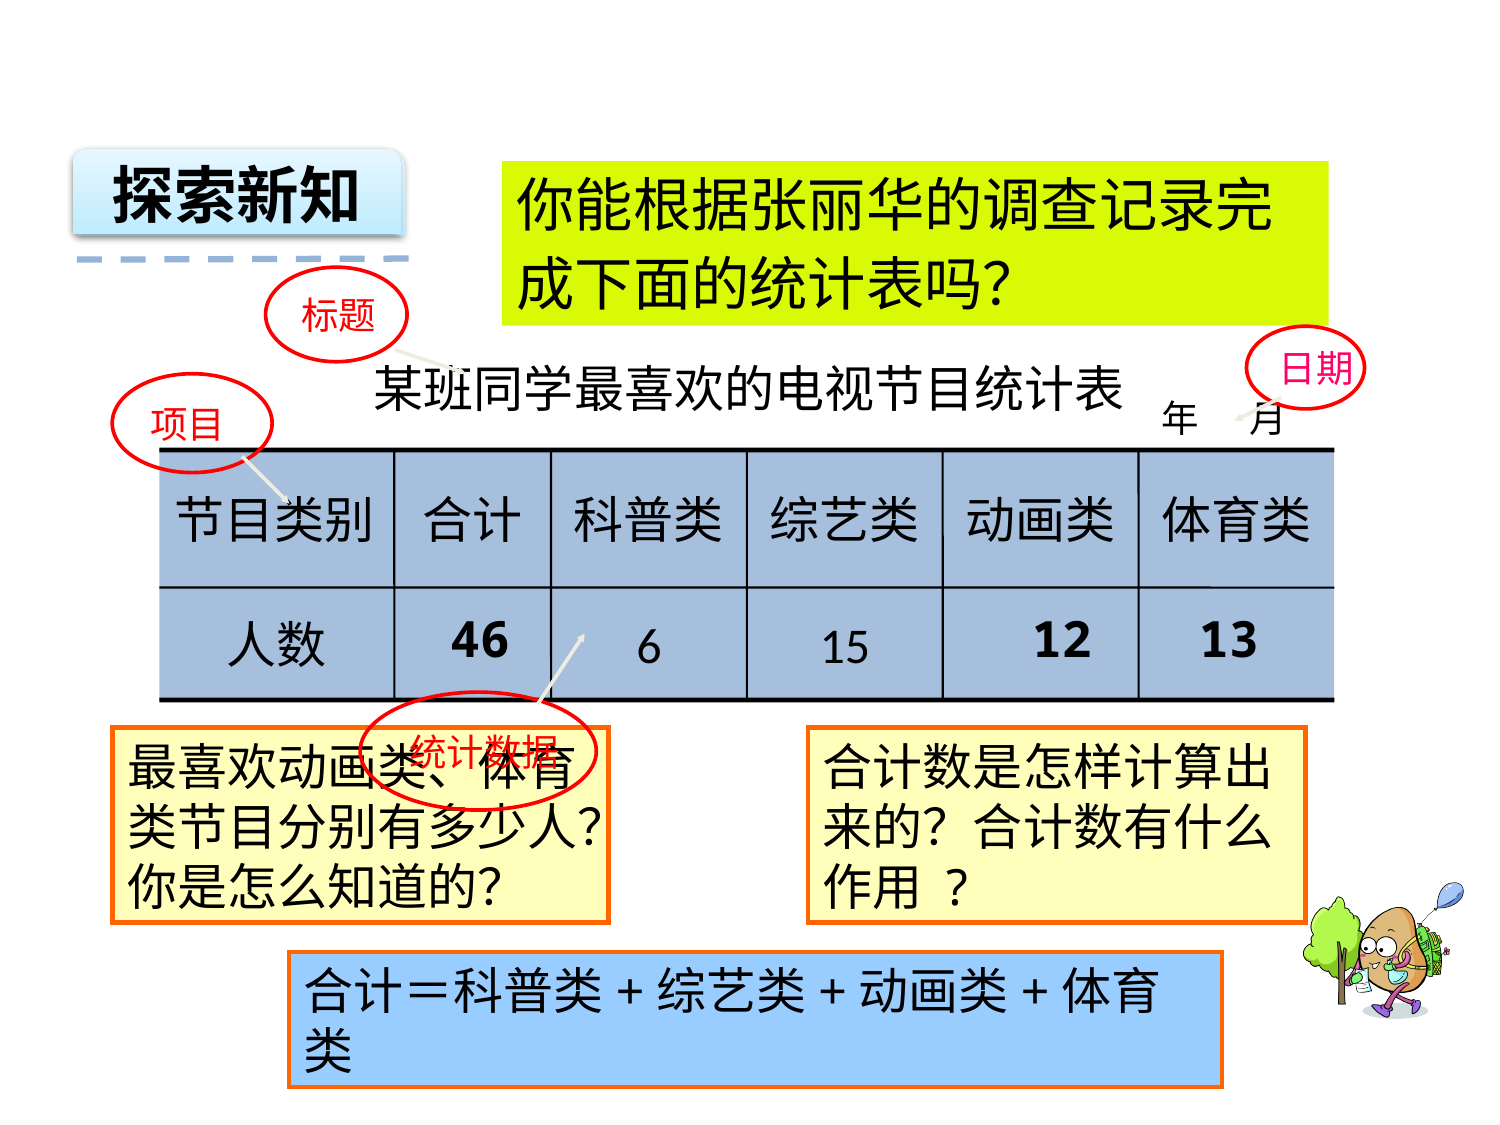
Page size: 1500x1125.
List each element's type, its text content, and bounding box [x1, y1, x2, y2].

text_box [159, 349, 1360, 701]
text_box 你能根据张丽华的调查记录完成下面的统计表吗？ [501, 161, 1329, 326]
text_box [1234, 326, 1365, 422]
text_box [265, 266, 467, 374]
text_box 合计数是怎样计算出来的？合计数有什么作用 ? [808, 727, 1306, 923]
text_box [111, 373, 290, 504]
text_box 最喜欢动画类、体育类节目分别有多少人？你是怎么知道的？ [112, 727, 609, 923]
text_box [76, 150, 417, 260]
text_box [359, 632, 597, 811]
text_box 合计＝科普类+综艺类+动画类+体育类 [289, 952, 1223, 1087]
picture [1248, 867, 1492, 1038]
